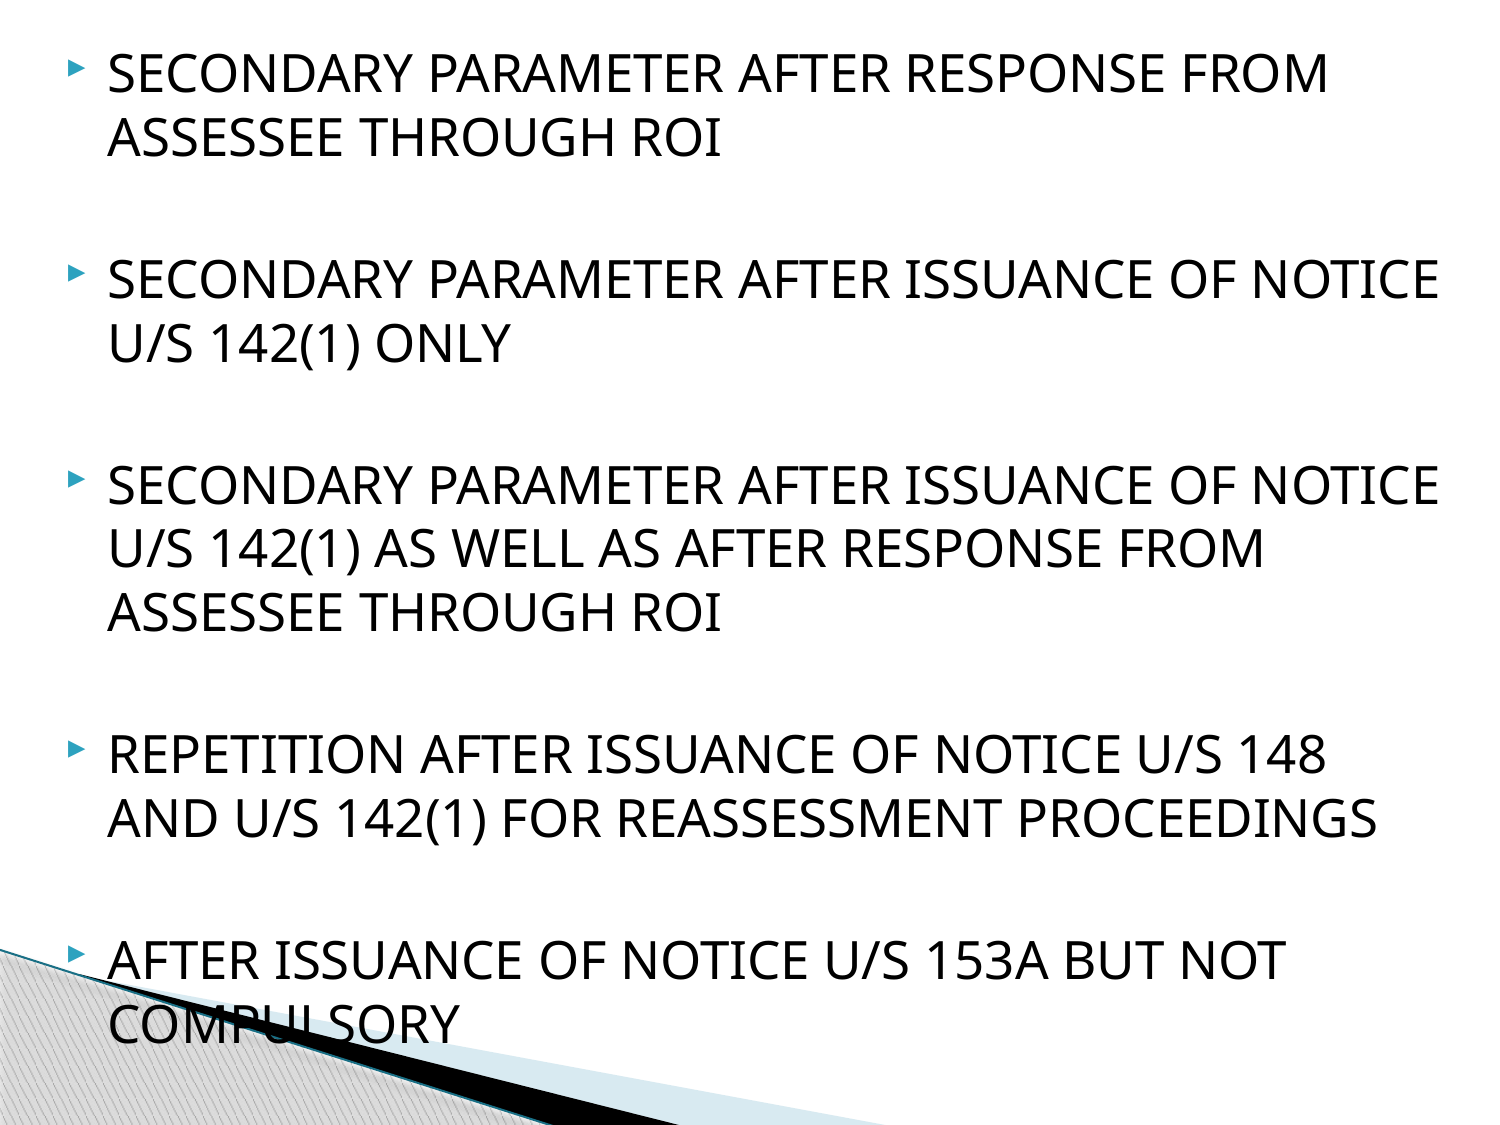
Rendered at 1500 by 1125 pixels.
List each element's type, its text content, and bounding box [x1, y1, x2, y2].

list SECONDARY PARAMETER AFTER RESPONSE FROM ASSESSEE THROUGH ROI SECONDARY PARAMETER AFTER ISSUANCE OF NOTICE U/S 142(1) ONLY SECONDARY PARAMETER AFTER ISSUANCE OF NOTICE U/S 142(1) AS WELL AS AFTER RESPONSE FROM ASSESSEE THROUGH ROI REPETITION AFTER ISSUANCE OF NOTICE U/S 148 AND U/S 142(1) FOR REASSESSMENT PROCEEDINGS AFTER ISSUANCE OF NOTICE U/S 153A BUT NOT COMPULSORY [32, 32, 1459, 1064]
